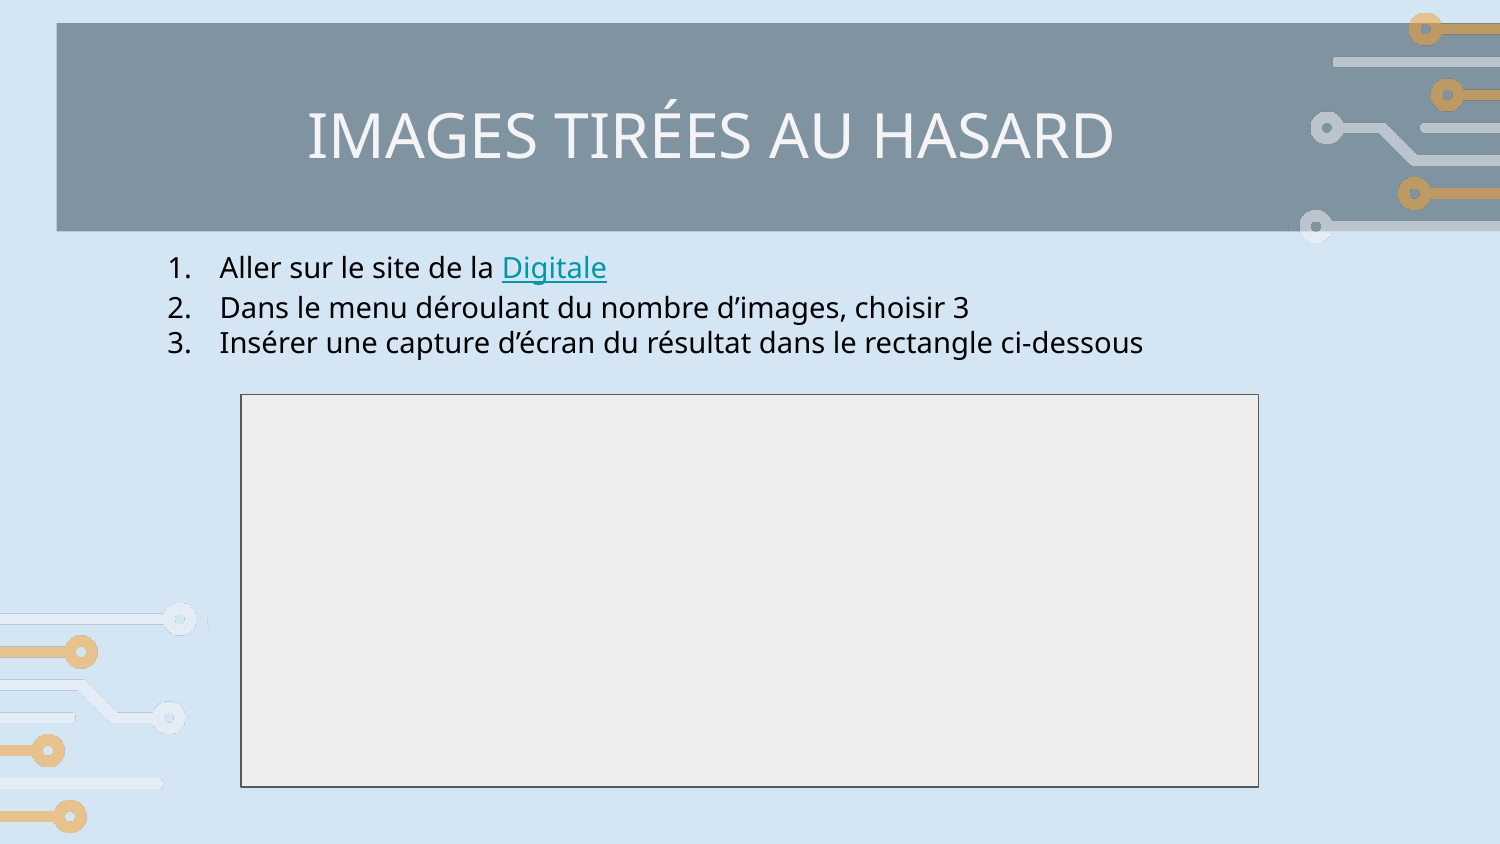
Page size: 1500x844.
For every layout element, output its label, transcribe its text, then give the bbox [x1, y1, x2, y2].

text_box [241, 394, 1259, 788]
text_box Aller sur le site de la Digitale Dans le menu déroulant du nombre d’images, choisir 3 Insérer une capture d’écran du résultat dans le rectangle ci-dessous [129, 234, 1218, 374]
text_box IMAGES TIRÉES AU HASARD [113, 81, 1311, 187]
